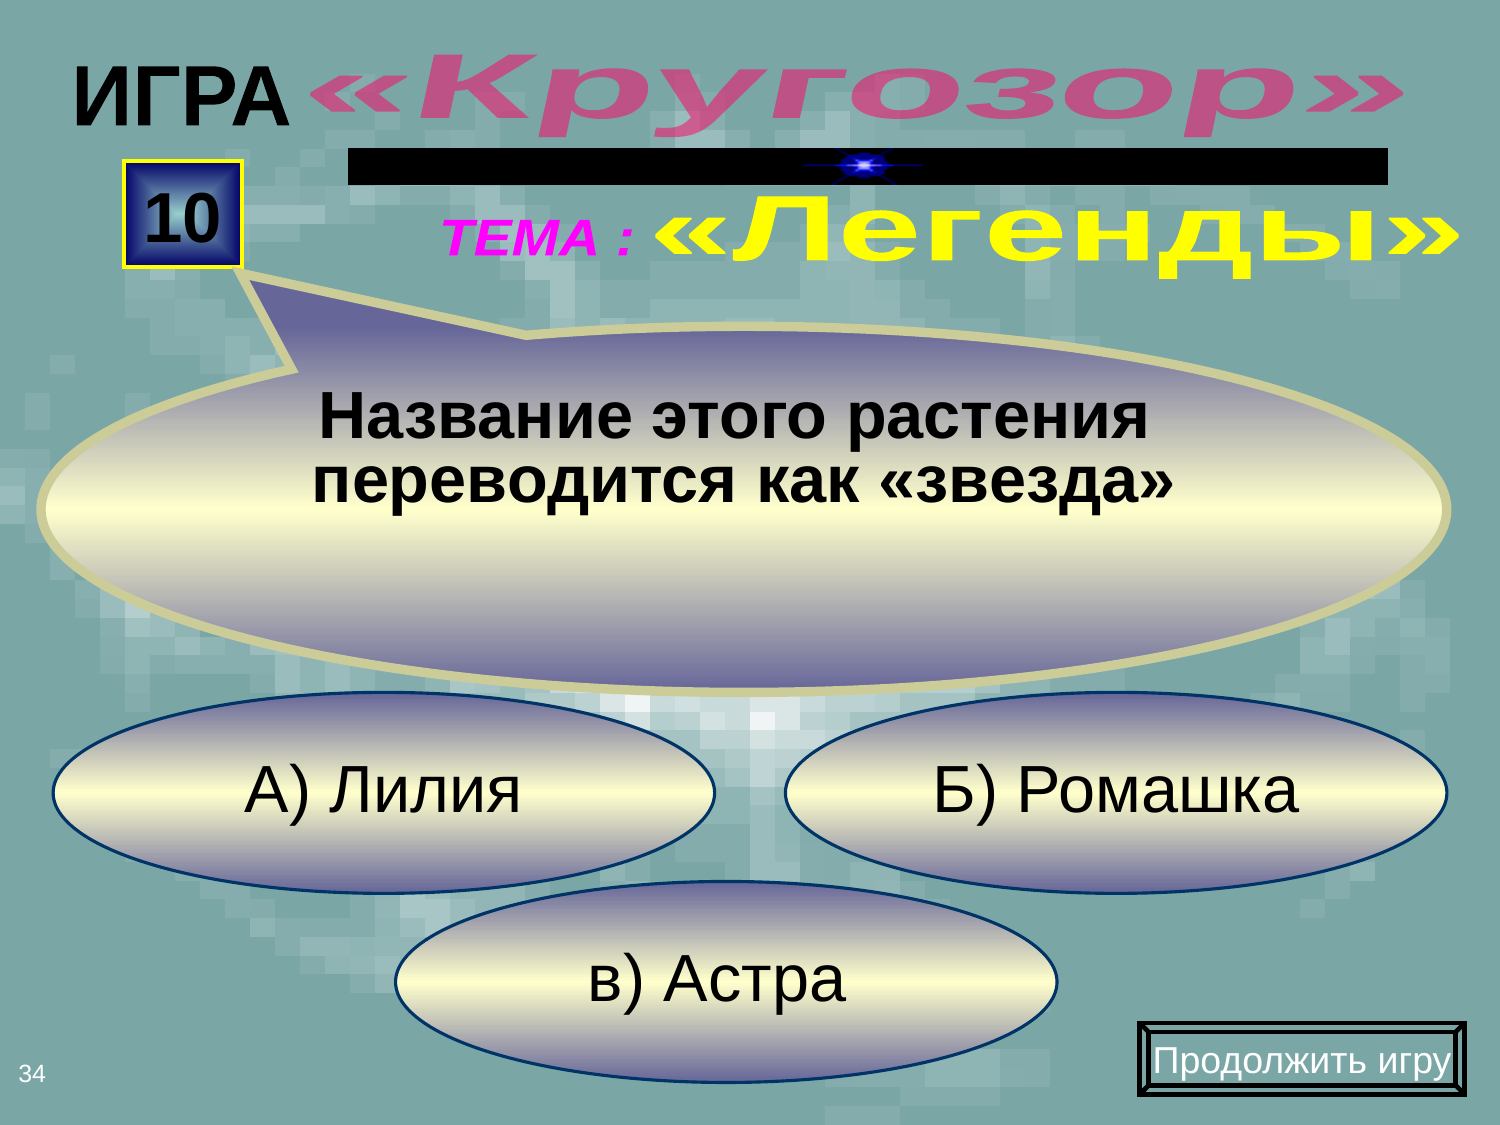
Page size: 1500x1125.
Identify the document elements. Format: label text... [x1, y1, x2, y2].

text_box А) Лилия [53, 692, 715, 894]
text_box Б) Ромашка [785, 692, 1447, 894]
picture [348, 148, 1388, 185]
text_box 10 [123, 160, 243, 268]
text_box ТЕМА : [1142, 1024, 1462, 1031]
text_box Название этого растения переводится как «звезда» [40, 273, 1447, 693]
text_box в) Астра [395, 881, 1058, 1083]
text_box Продолжить игру [1139, 1023, 1465, 1095]
text_box 34 [0, 1049, 65, 1109]
